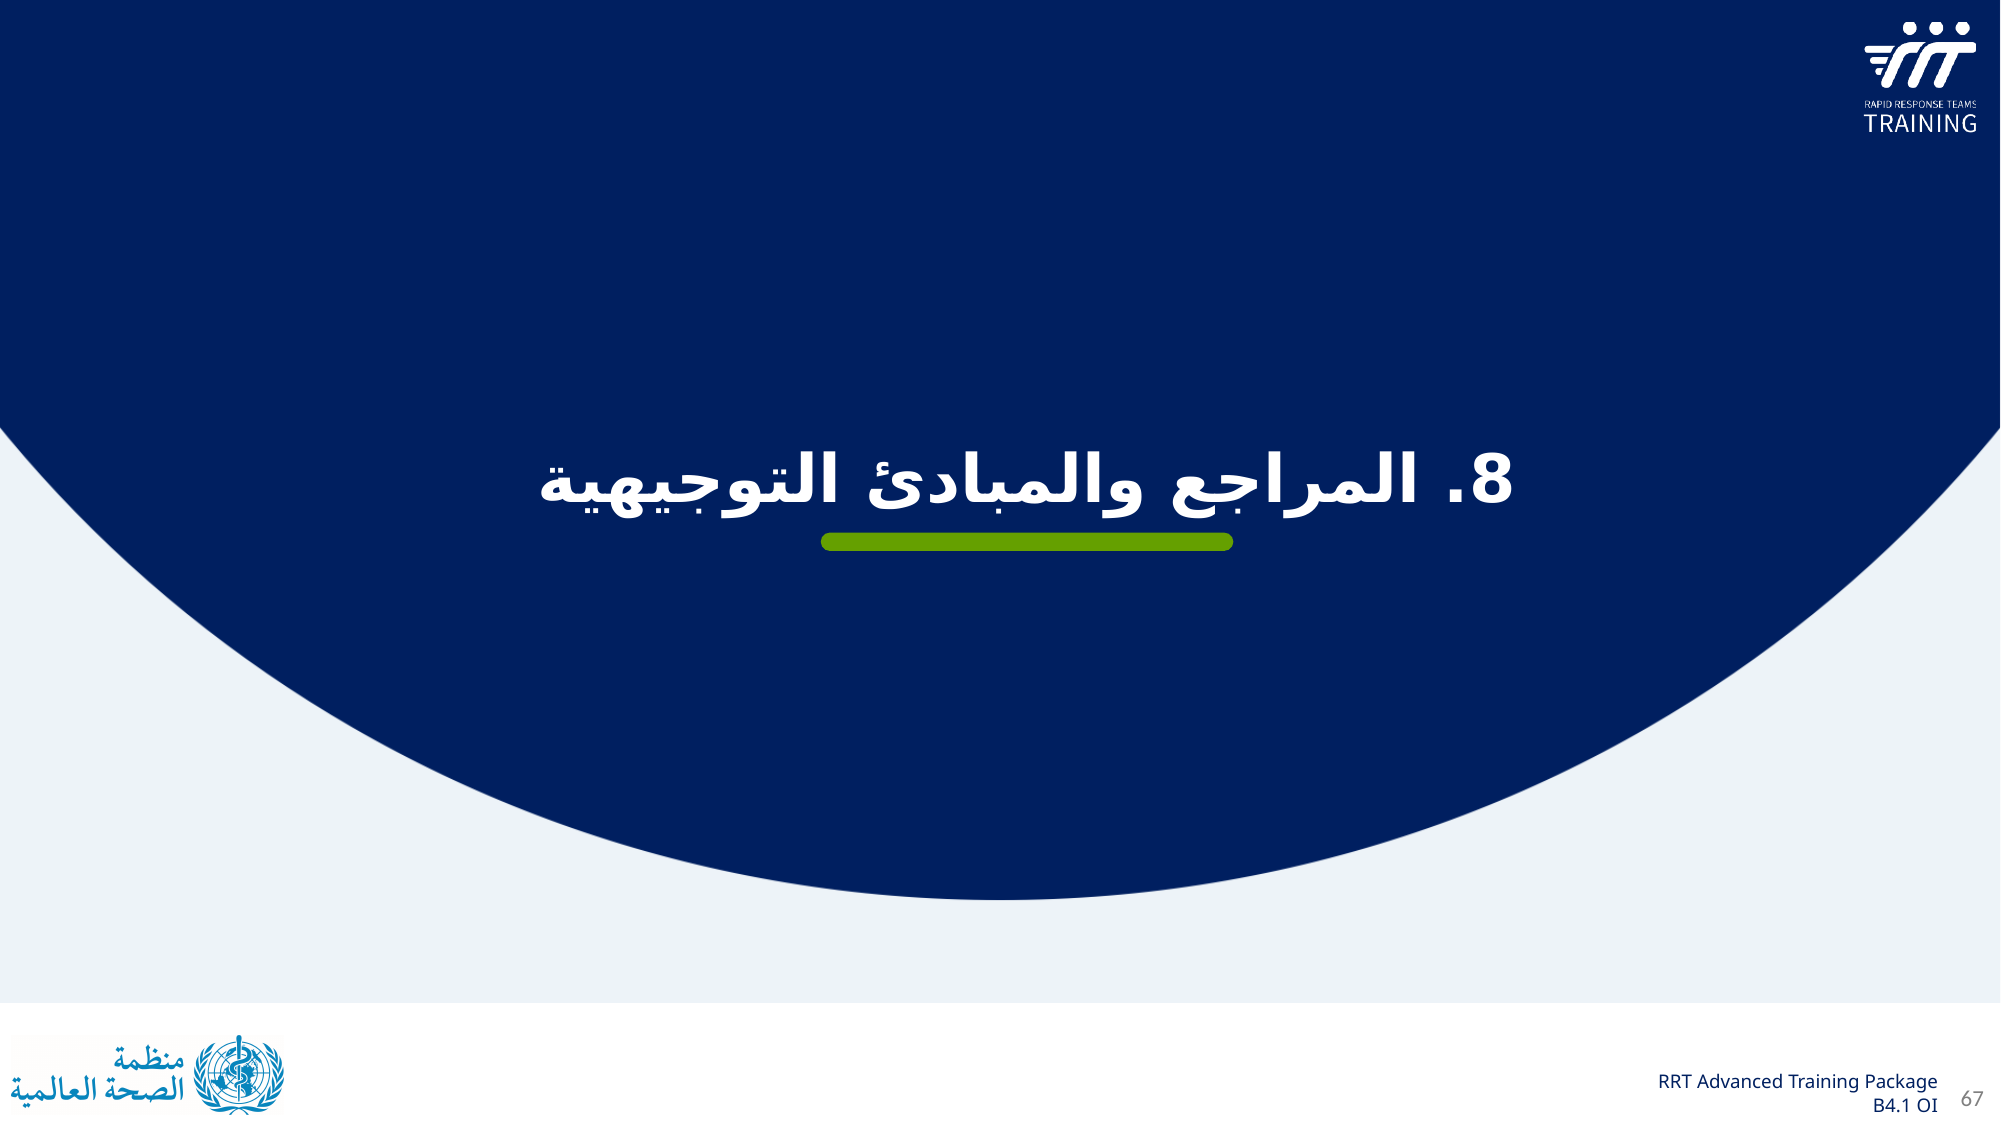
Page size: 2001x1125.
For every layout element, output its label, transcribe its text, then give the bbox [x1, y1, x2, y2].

picture [11, 1035, 284, 1115]
picture [0, 0, 2001, 1003]
list 8. المراجع والمبادئ التوجيهية [95, 331, 1959, 631]
picture [241, 1050, 247, 1059]
